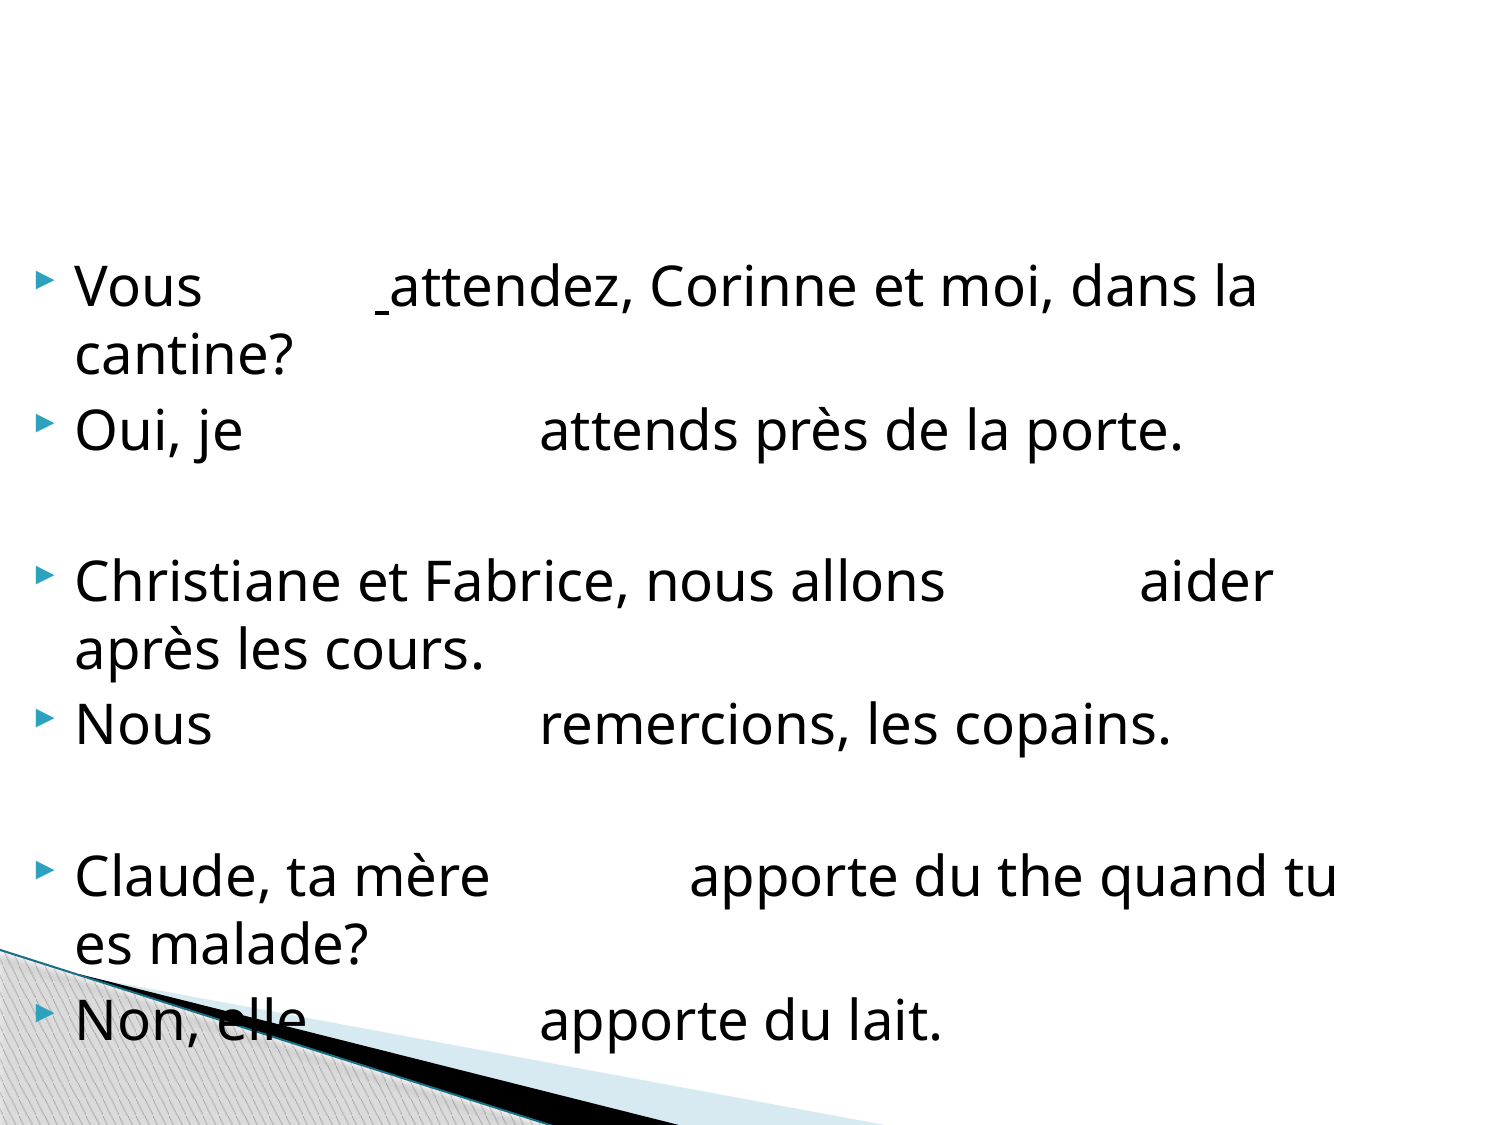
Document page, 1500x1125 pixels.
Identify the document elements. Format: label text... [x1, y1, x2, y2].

list Vous attendez, Corinne et moi, dans la cantine? Oui, je attends près de la porte. Christiane et Fabrice, nous allons aider après les cours. Nous remercions, les copains. Claude, ta mère apporte du the quand tu es malade? Non, elle apporte du lait. [0, 243, 1425, 1125]
